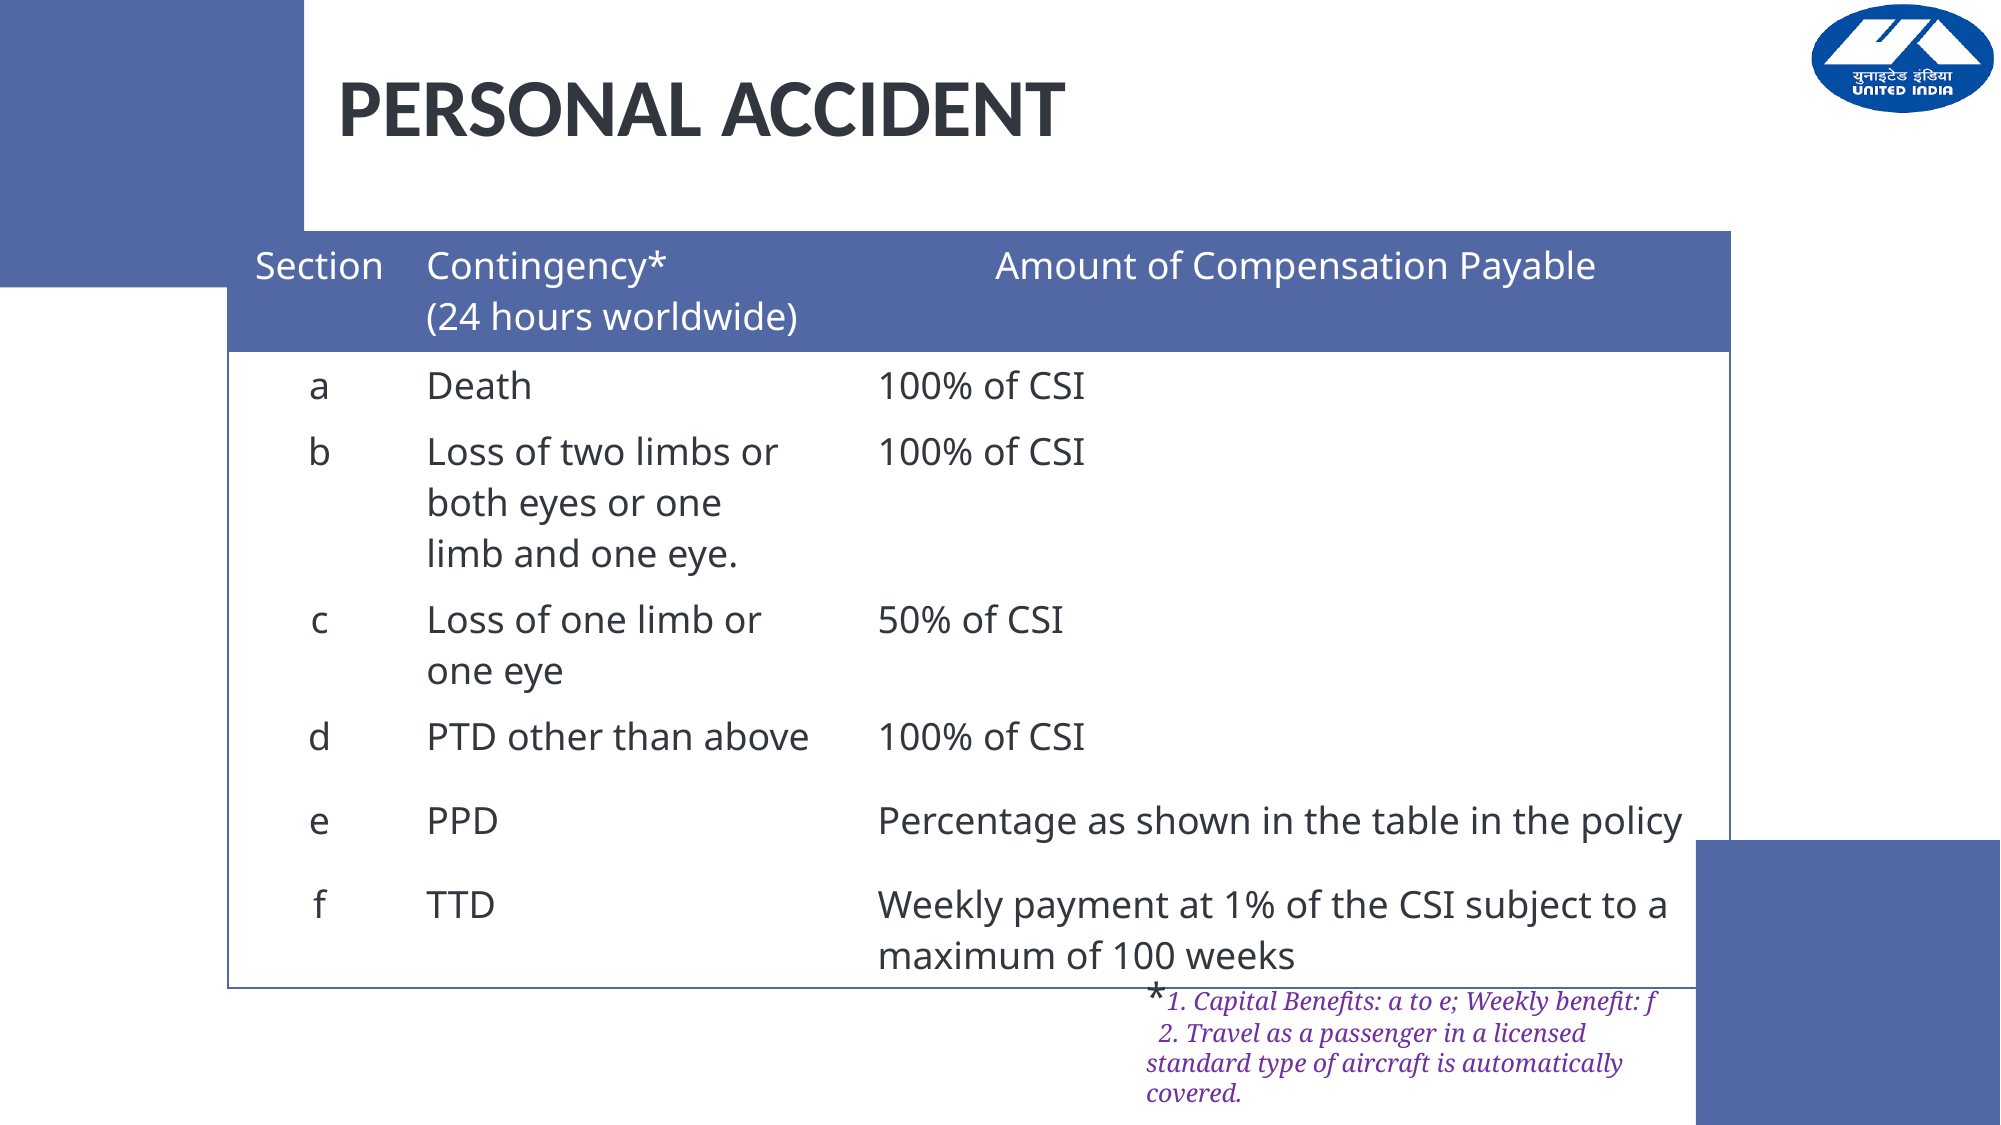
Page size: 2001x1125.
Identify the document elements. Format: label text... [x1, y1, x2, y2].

table_cell a [229, 352, 411, 418]
table_cell Loss of two limbs or both eyes or one limb and one eye. [411, 418, 863, 586]
table_cell b [229, 418, 411, 586]
table_cell d [229, 703, 411, 787]
table_cell 100% of CSI [863, 418, 1729, 586]
table_cell 50% of CSI [863, 586, 1729, 703]
table_cell PPD [411, 787, 863, 871]
table_cell PTD other than above [411, 703, 863, 787]
table_cell Death [411, 352, 863, 418]
table_header Section [229, 233, 411, 352]
picture [1805, 0, 2000, 116]
table_cell f [229, 871, 411, 987]
text_box *1. Capital Benefits: a to e; Weekly benefit: f 2. Travel as a passenger in a licensed standard type of aircraft is automatically covered. [1131, 965, 1710, 1115]
table_cell TTD [411, 871, 863, 987]
table_cell Percentage as shown in the table in the policy [863, 787, 1729, 871]
table_header Contingency* (24 hours worldwide) [411, 233, 863, 352]
table_cell 100% of CSI [863, 352, 1729, 418]
text_box PERSONAL ACCIDENT [324, 57, 1939, 162]
table_cell Weekly payment at 1% of the CSI subject to a maximum of 100 weeks [863, 871, 1729, 987]
table_cell c [229, 586, 411, 703]
table_cell Loss of one limb or one eye [411, 586, 863, 703]
table_cell e [229, 787, 411, 871]
table_cell 100% of CSI [863, 703, 1729, 787]
table_header Amount of Compensation Payable [863, 233, 1729, 352]
